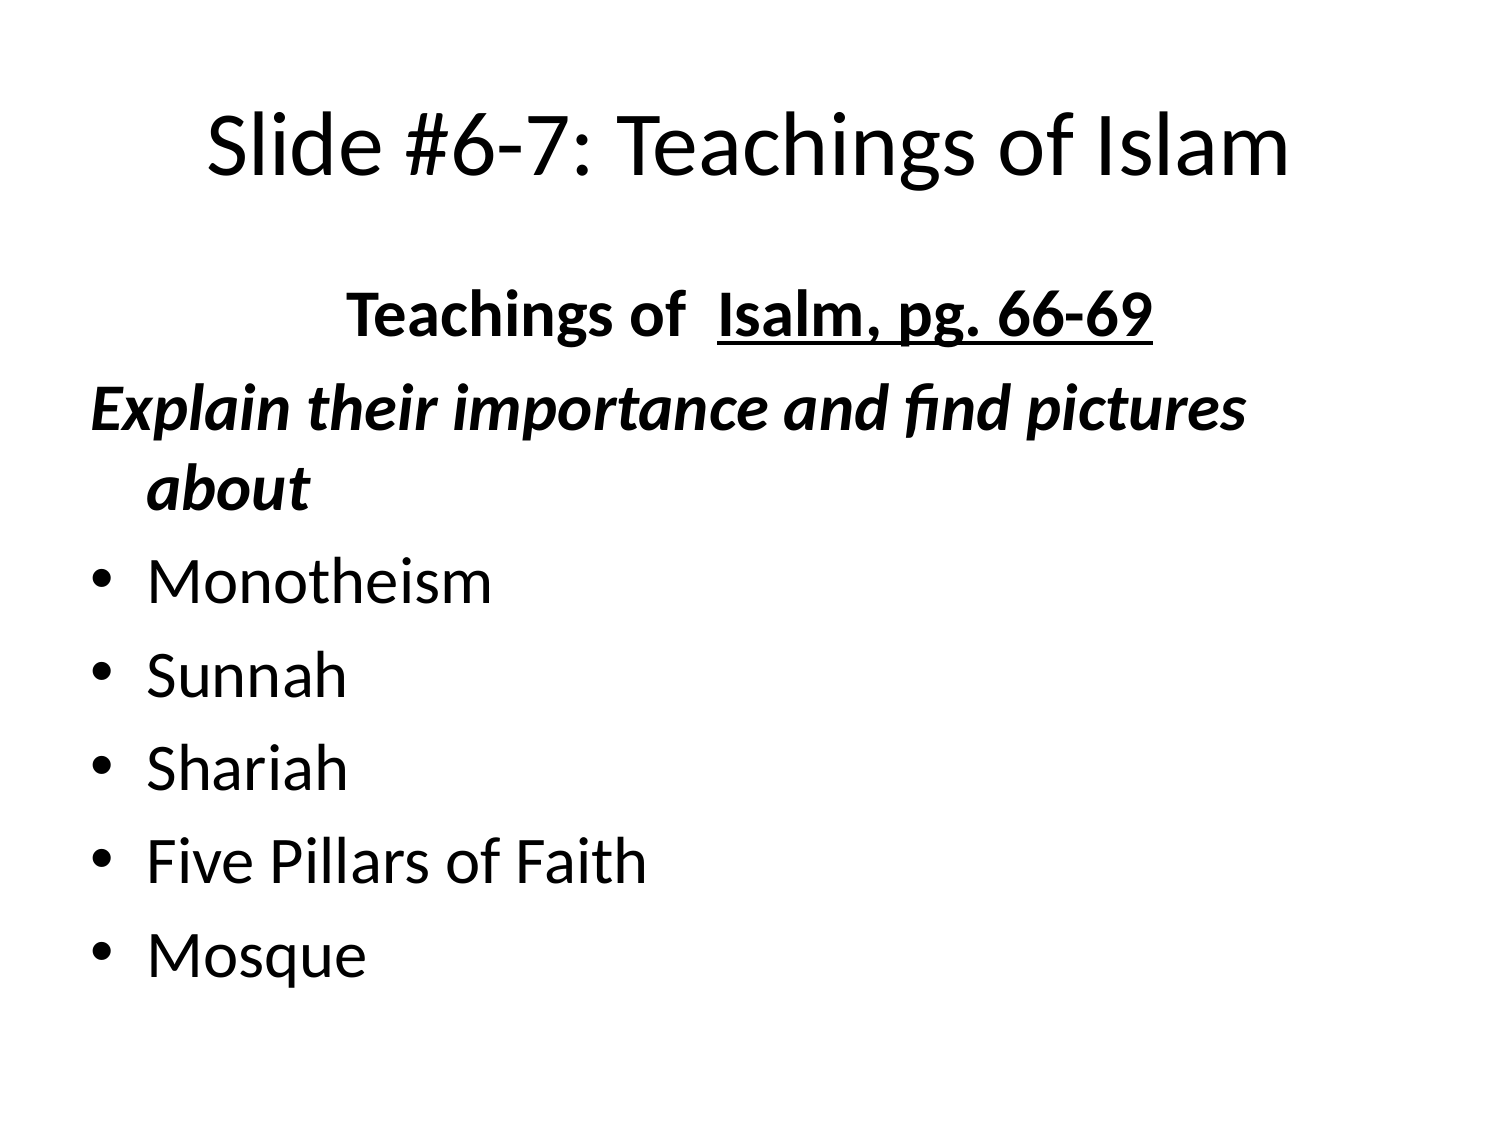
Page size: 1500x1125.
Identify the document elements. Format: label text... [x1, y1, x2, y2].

title Slide #6-7: Teachings of Islam [75, 45, 1425, 233]
list Teachings of Isalm, pg. 66-69 Explain their importance and find pictures about Monotheism Sunnah Shariah Five Pillars of Faith Mosque [75, 262, 1425, 1005]
